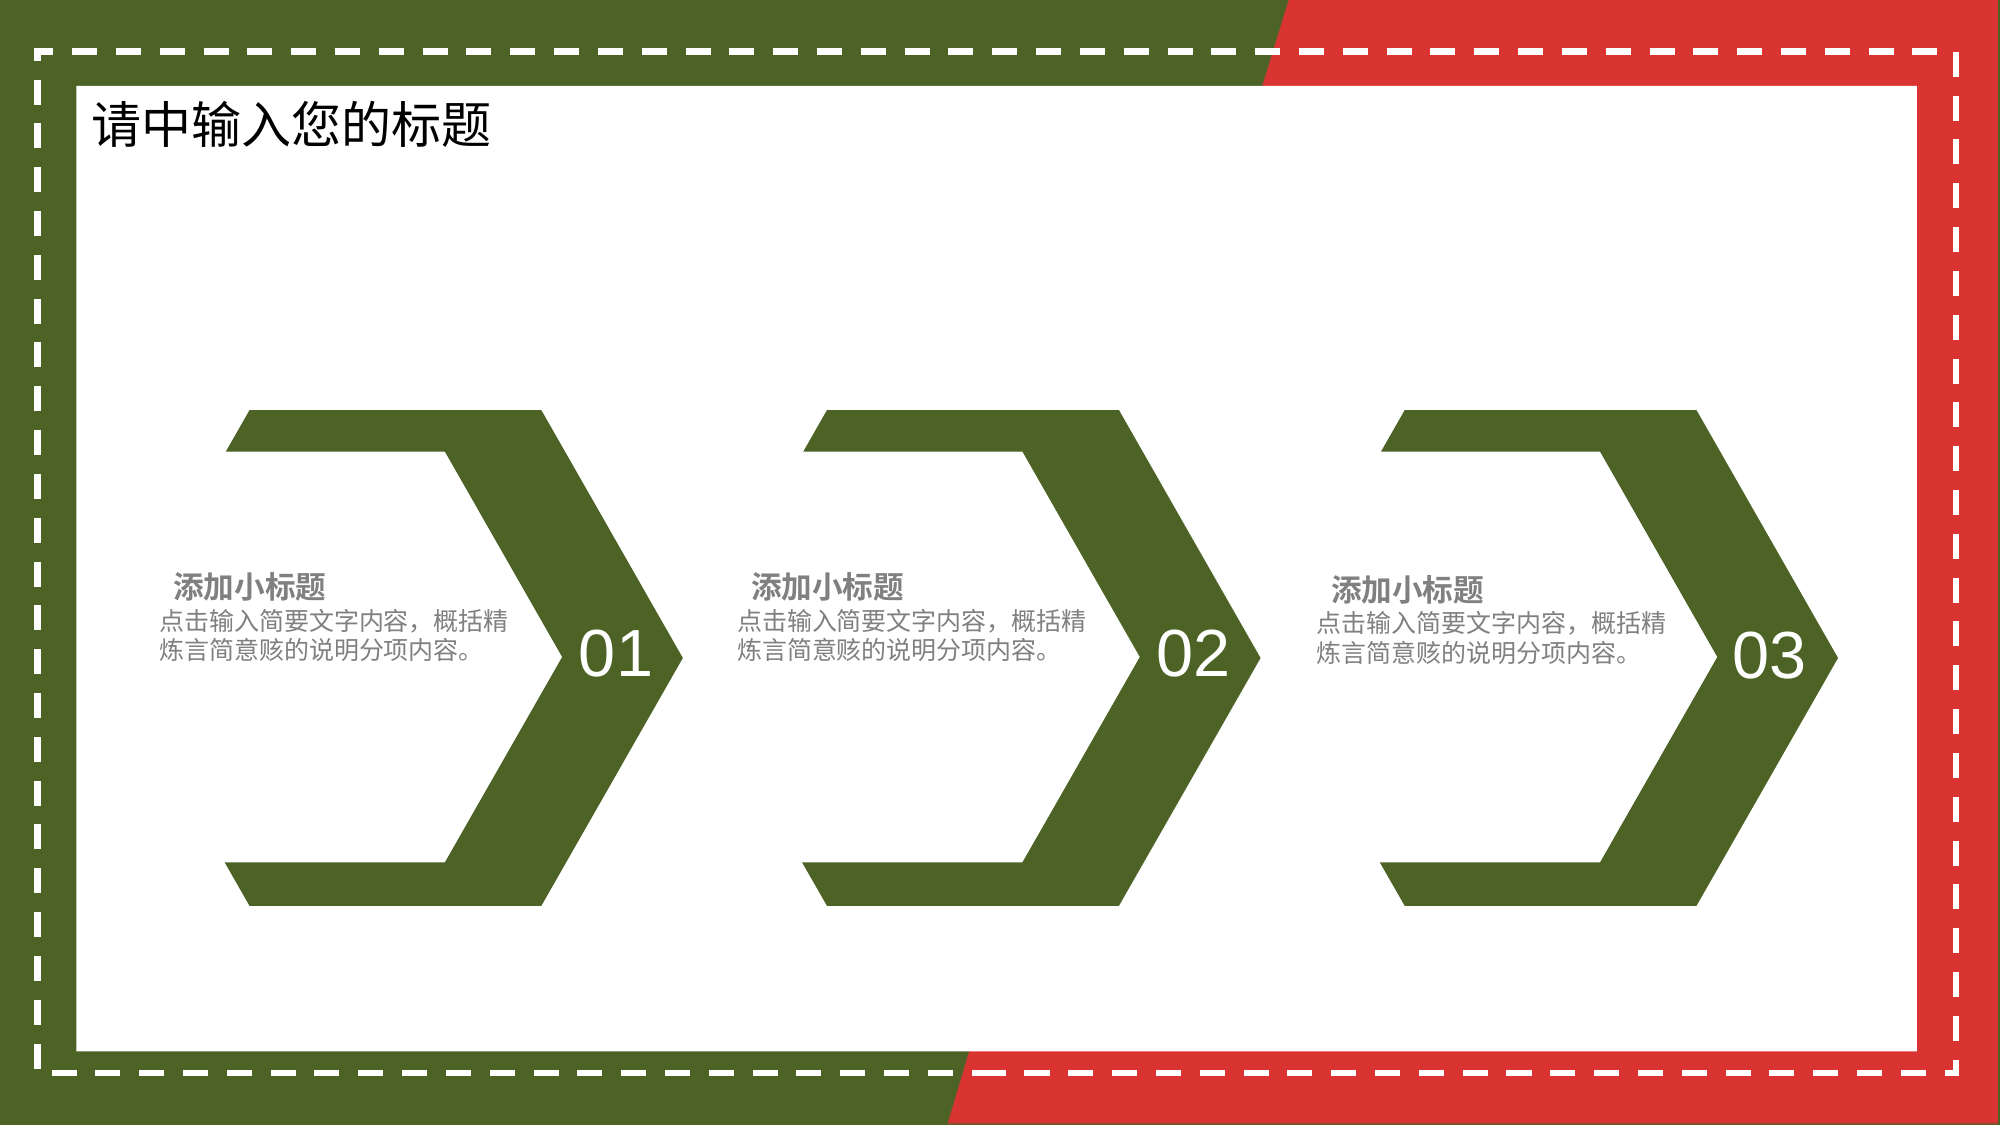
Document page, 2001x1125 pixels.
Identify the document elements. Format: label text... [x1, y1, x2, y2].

text_box 请中输入您的标题 [76, 85, 636, 221]
text_box [0, 0, 2000, 1125]
